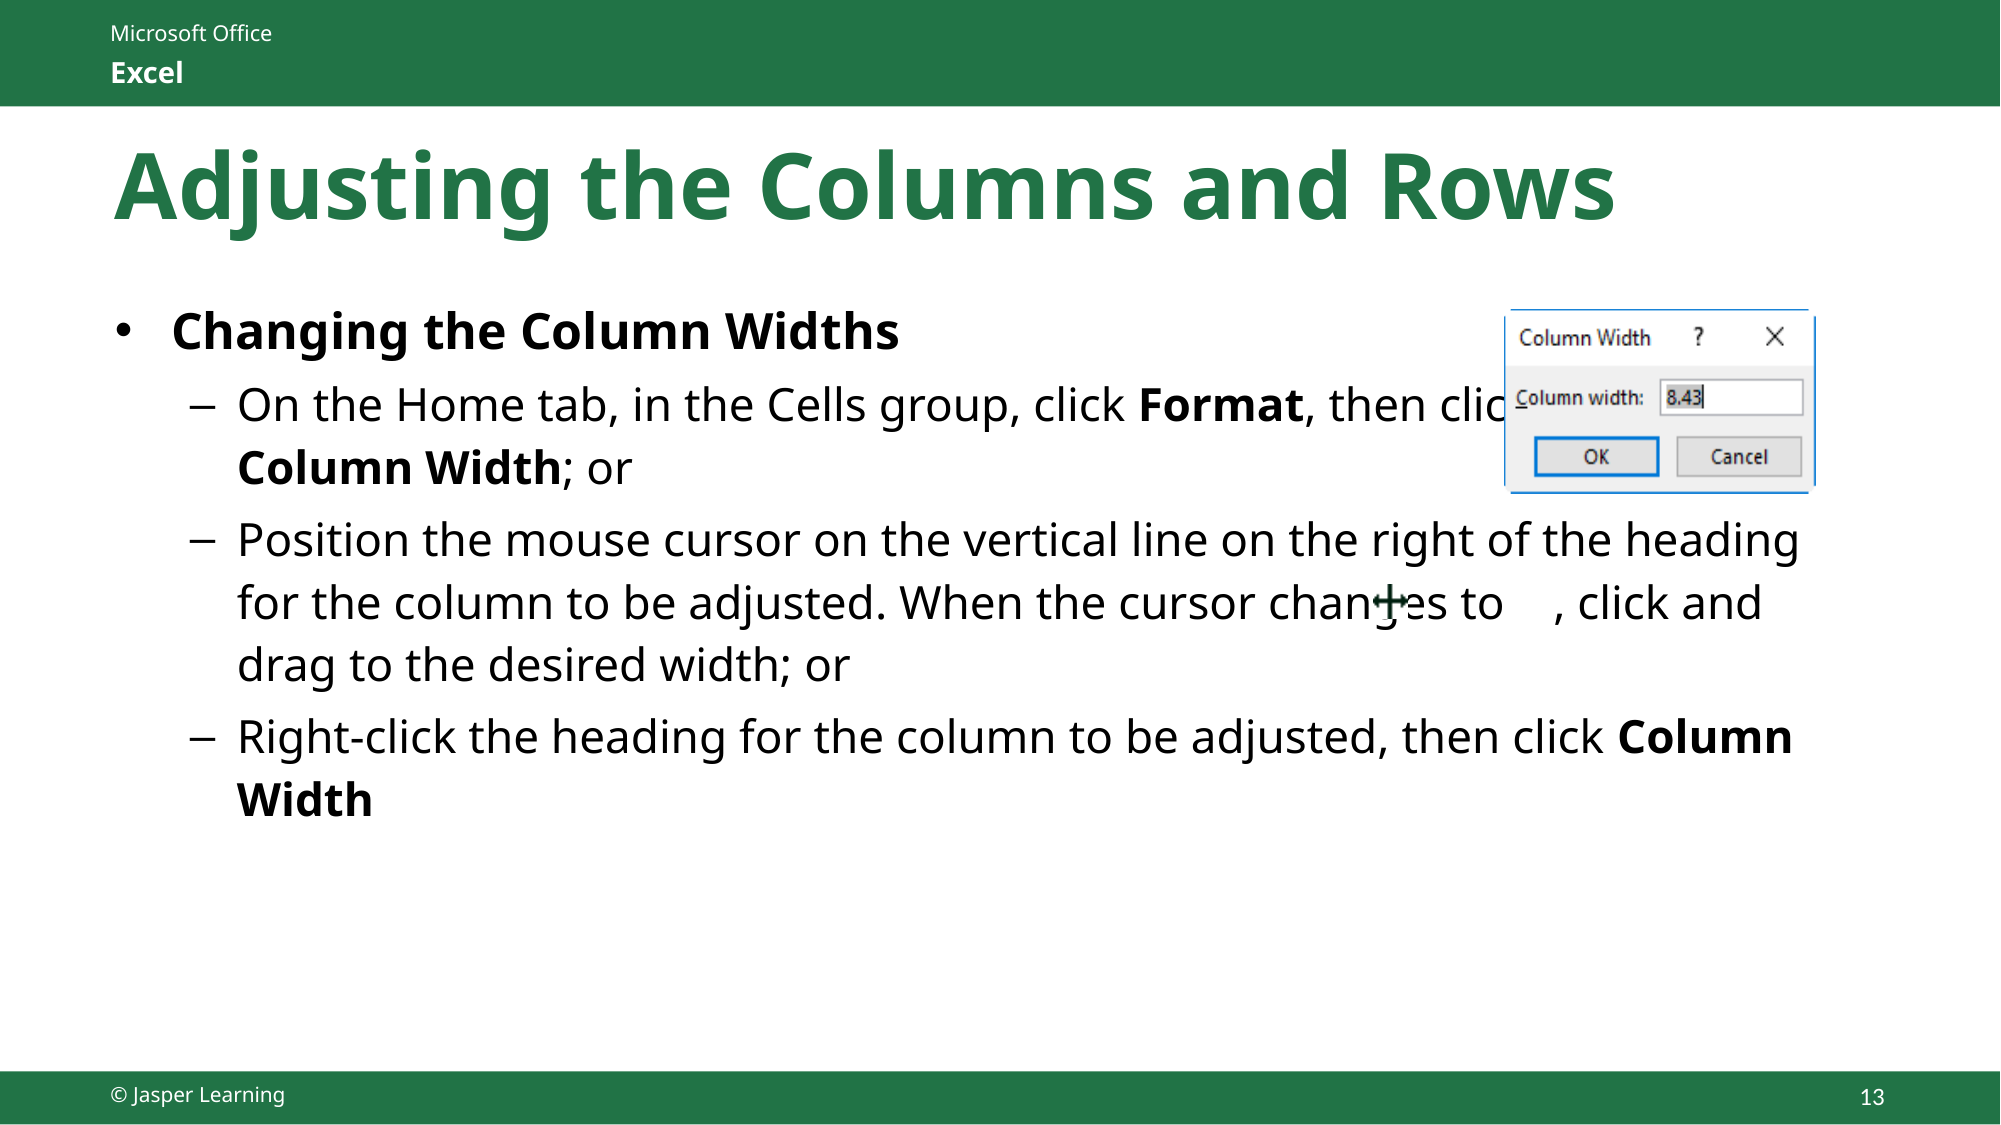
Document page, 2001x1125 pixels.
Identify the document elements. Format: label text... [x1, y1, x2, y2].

picture [1504, 309, 1816, 494]
title Adjusting the Columns and Rows [99, 118, 1866, 248]
slide_number 13 [1433, 1065, 1900, 1125]
list Changing the Column Widths On the Home tab, in the Cells group, click Format, then click Column Width; or Position the mouse cursor on the vertical line on the right of the heading for the column to be adjusted. When the cursor changes to , click and drag to the desired width; or Right-click the heading for the column to be adjusted, then click Column Width [99, 283, 1866, 1026]
picture [1373, 583, 1409, 619]
footer © Jasper Learning [95, 1065, 729, 1125]
